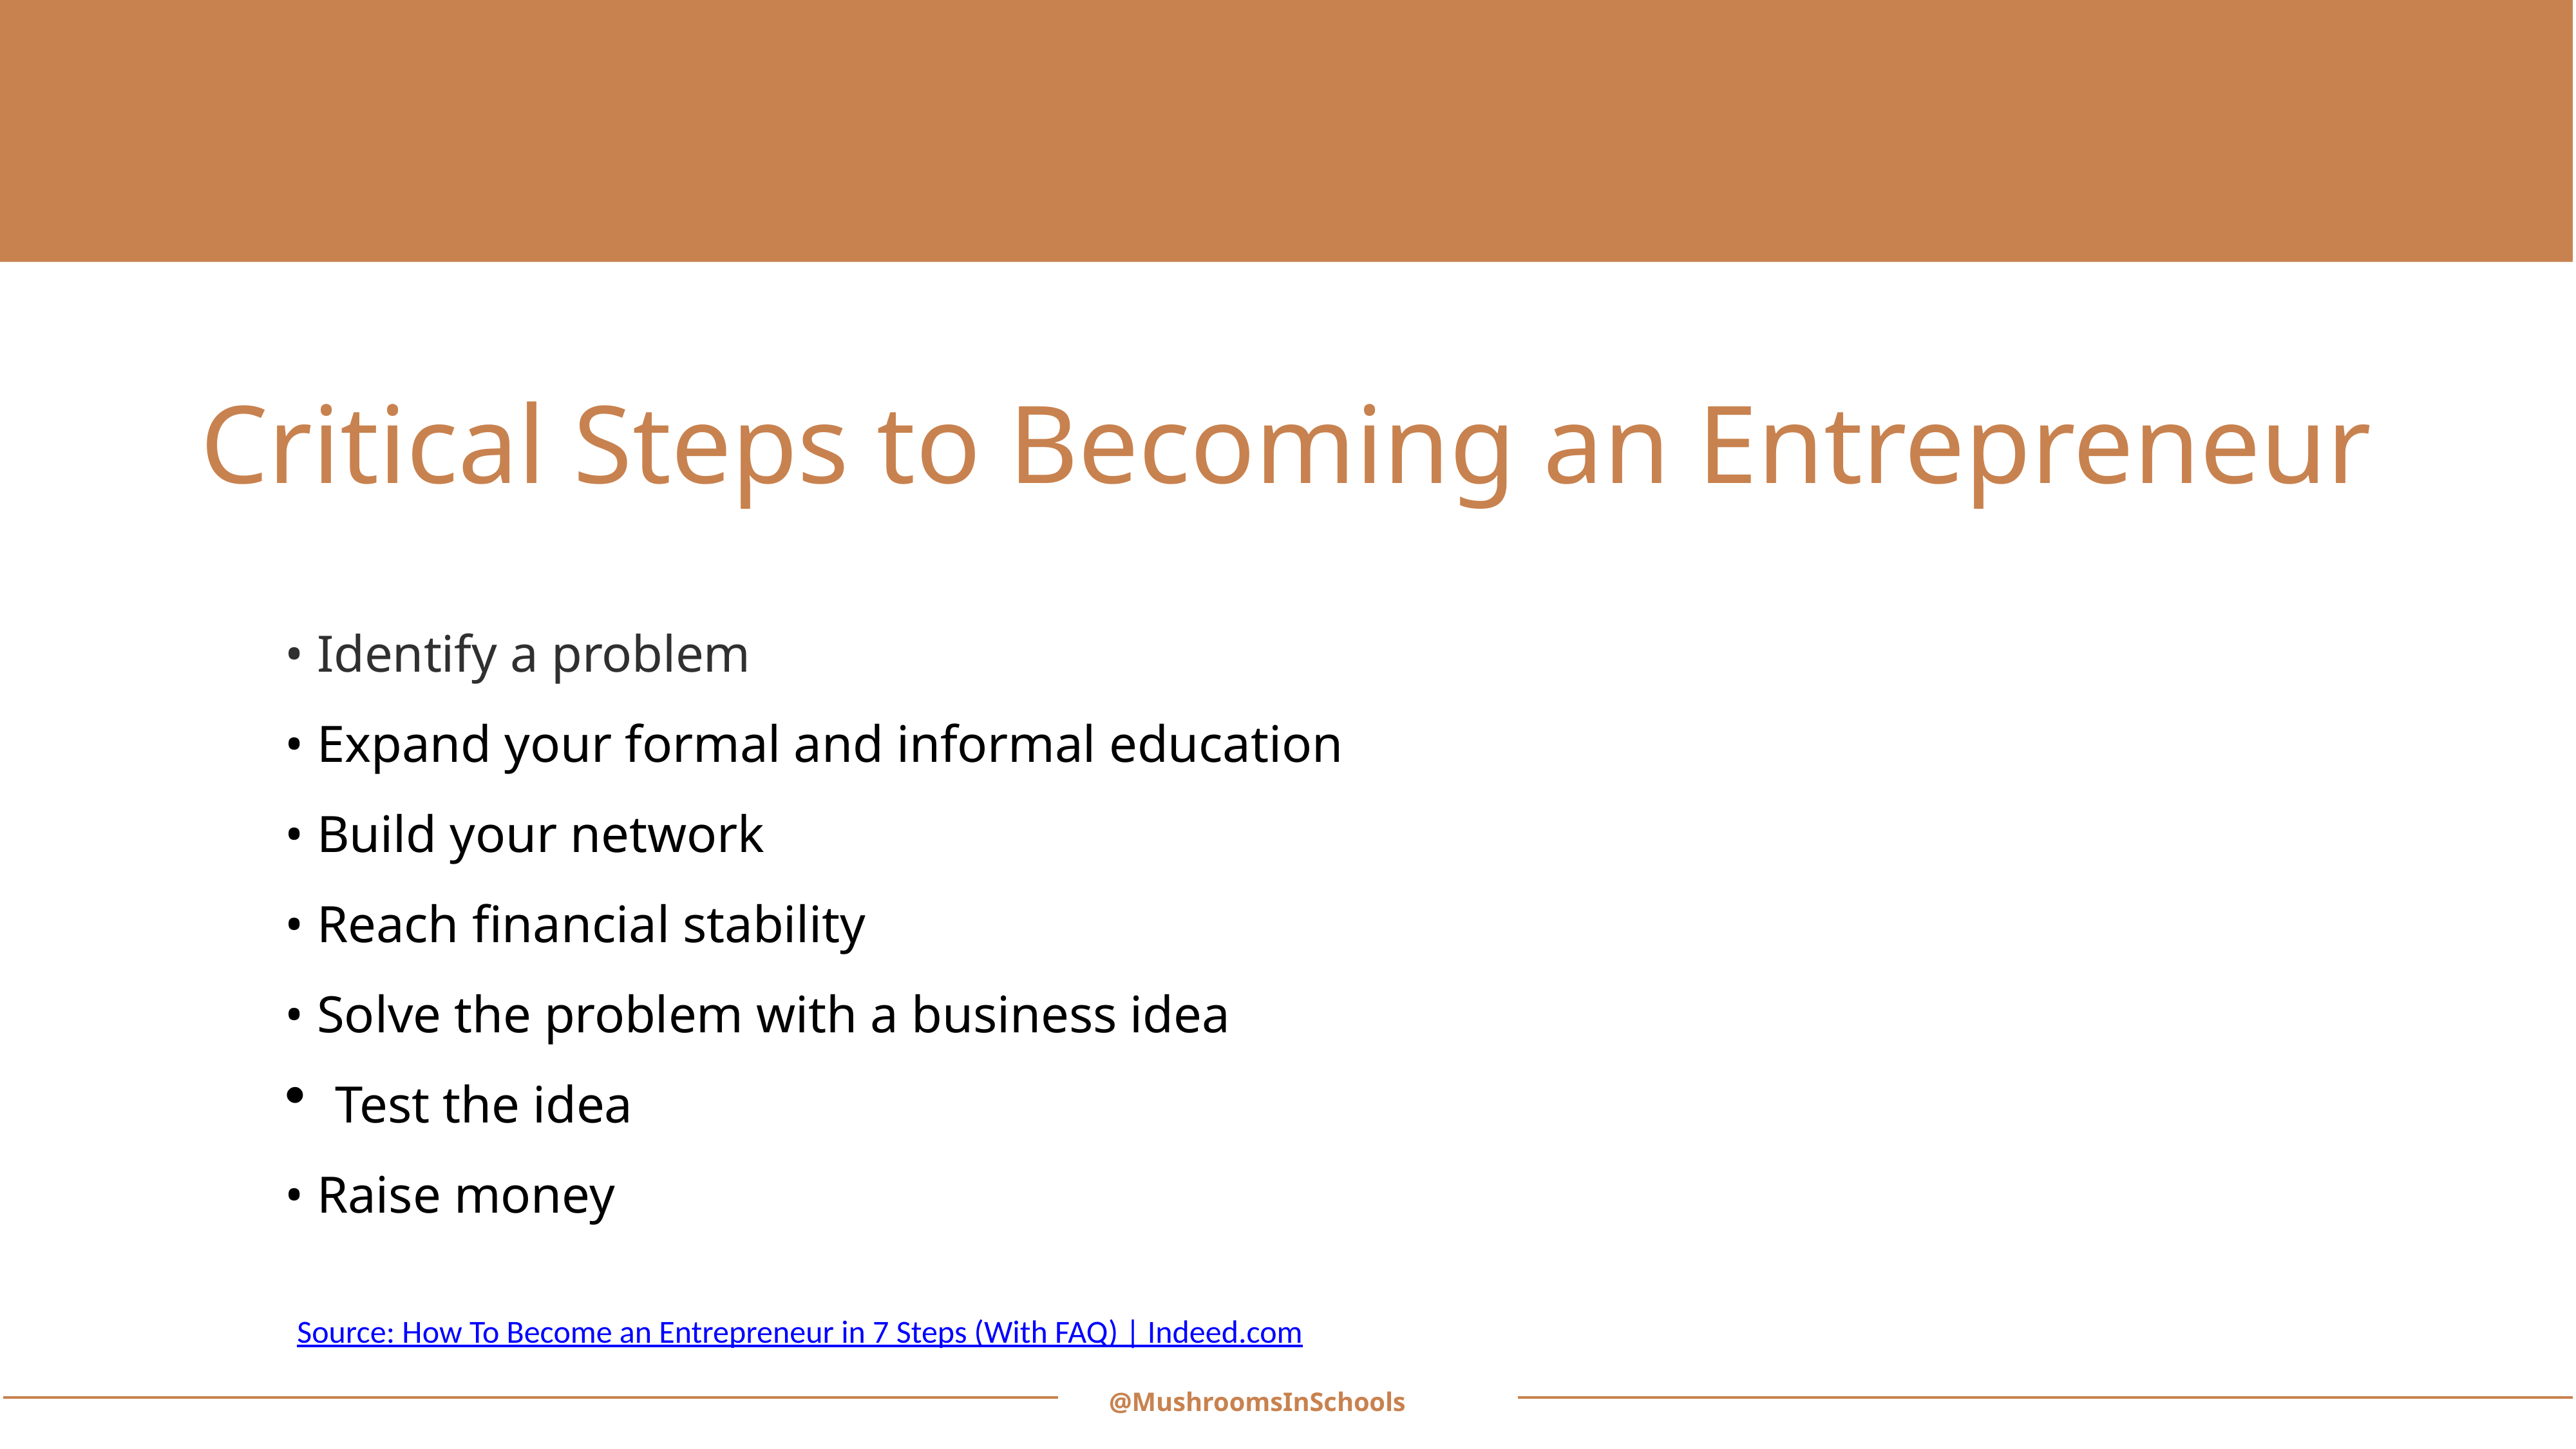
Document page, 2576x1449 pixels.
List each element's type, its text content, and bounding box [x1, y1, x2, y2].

text_box Critical Steps to Becoming an Entrepreneur [194, 370, 2378, 510]
text_box @MushroomsInSchools [1103, 1359, 1473, 1423]
text_box Source: How To Become an Entrepreneur in 7 Steps (With FAQ) | Indeed.com [292, 1305, 1309, 1355]
text_box [0, 0, 2573, 262]
text_box • Identify a problem • Expand your formal and informal education • Build your network • Reach financial stability • Solve the problem with a business idea Test the idea • Raise money [279, 586, 2349, 1228]
